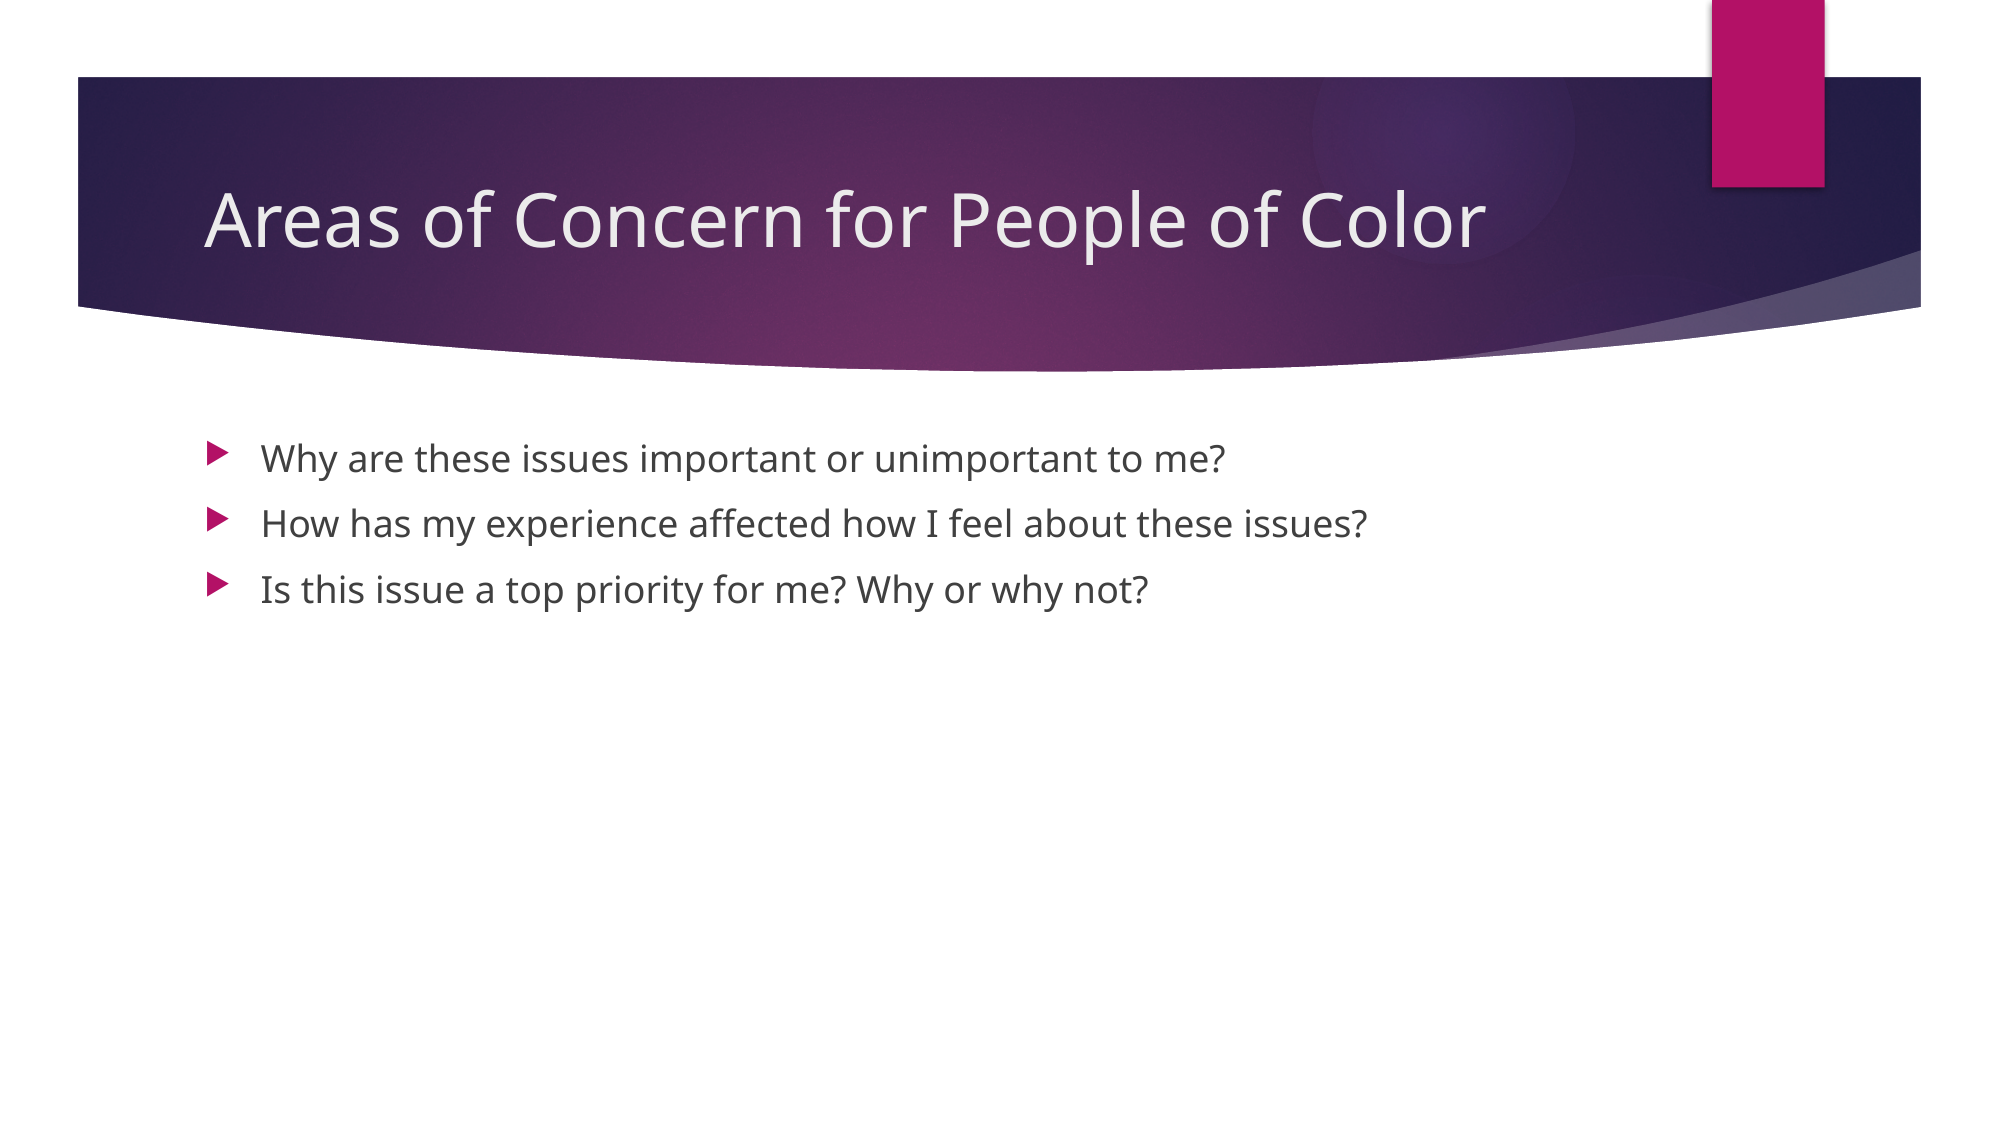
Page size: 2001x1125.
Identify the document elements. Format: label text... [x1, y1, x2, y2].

title Areas of Concern for People of Color [189, 159, 1627, 276]
list Why are these issues important or unimportant to me? How has my experience affected how I feel about these issues? Is this issue a top priority for me? Why or why not? [189, 427, 1638, 988]
